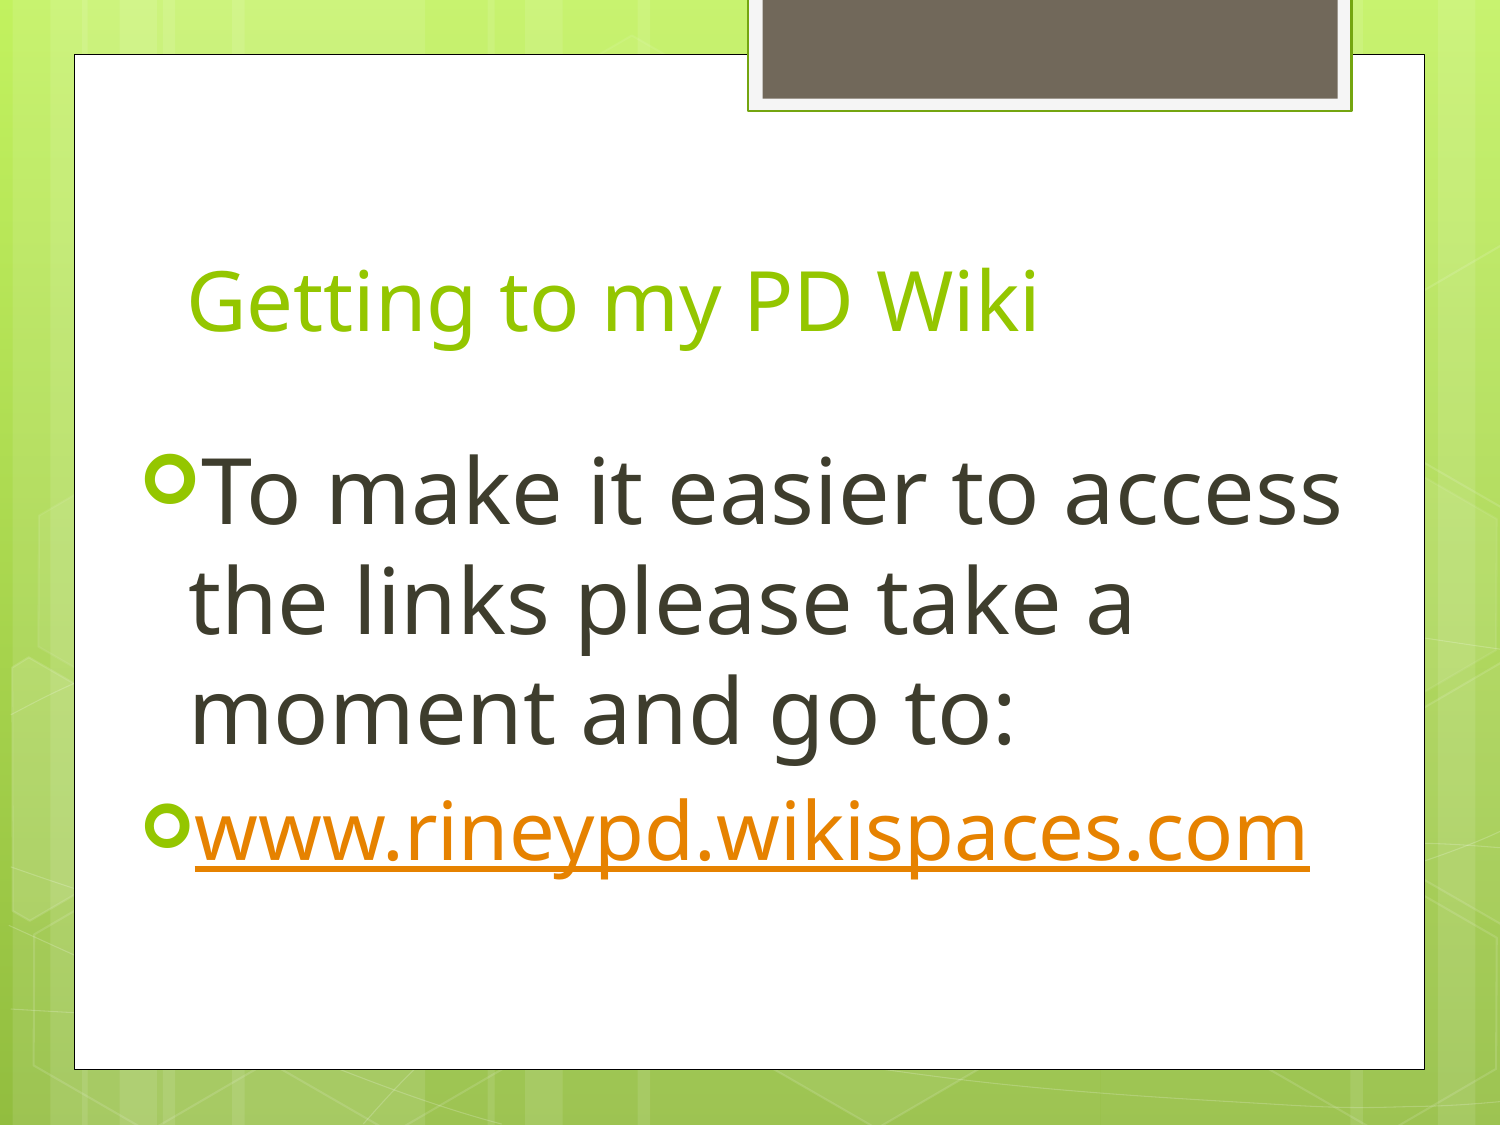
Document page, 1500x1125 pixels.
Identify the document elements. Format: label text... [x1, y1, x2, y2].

title Getting to my PD Wiki [171, 168, 1324, 357]
list To make it easier to access the links please take a moment and go to: www.rineypd.wikispaces.com [112, 425, 1363, 1001]
